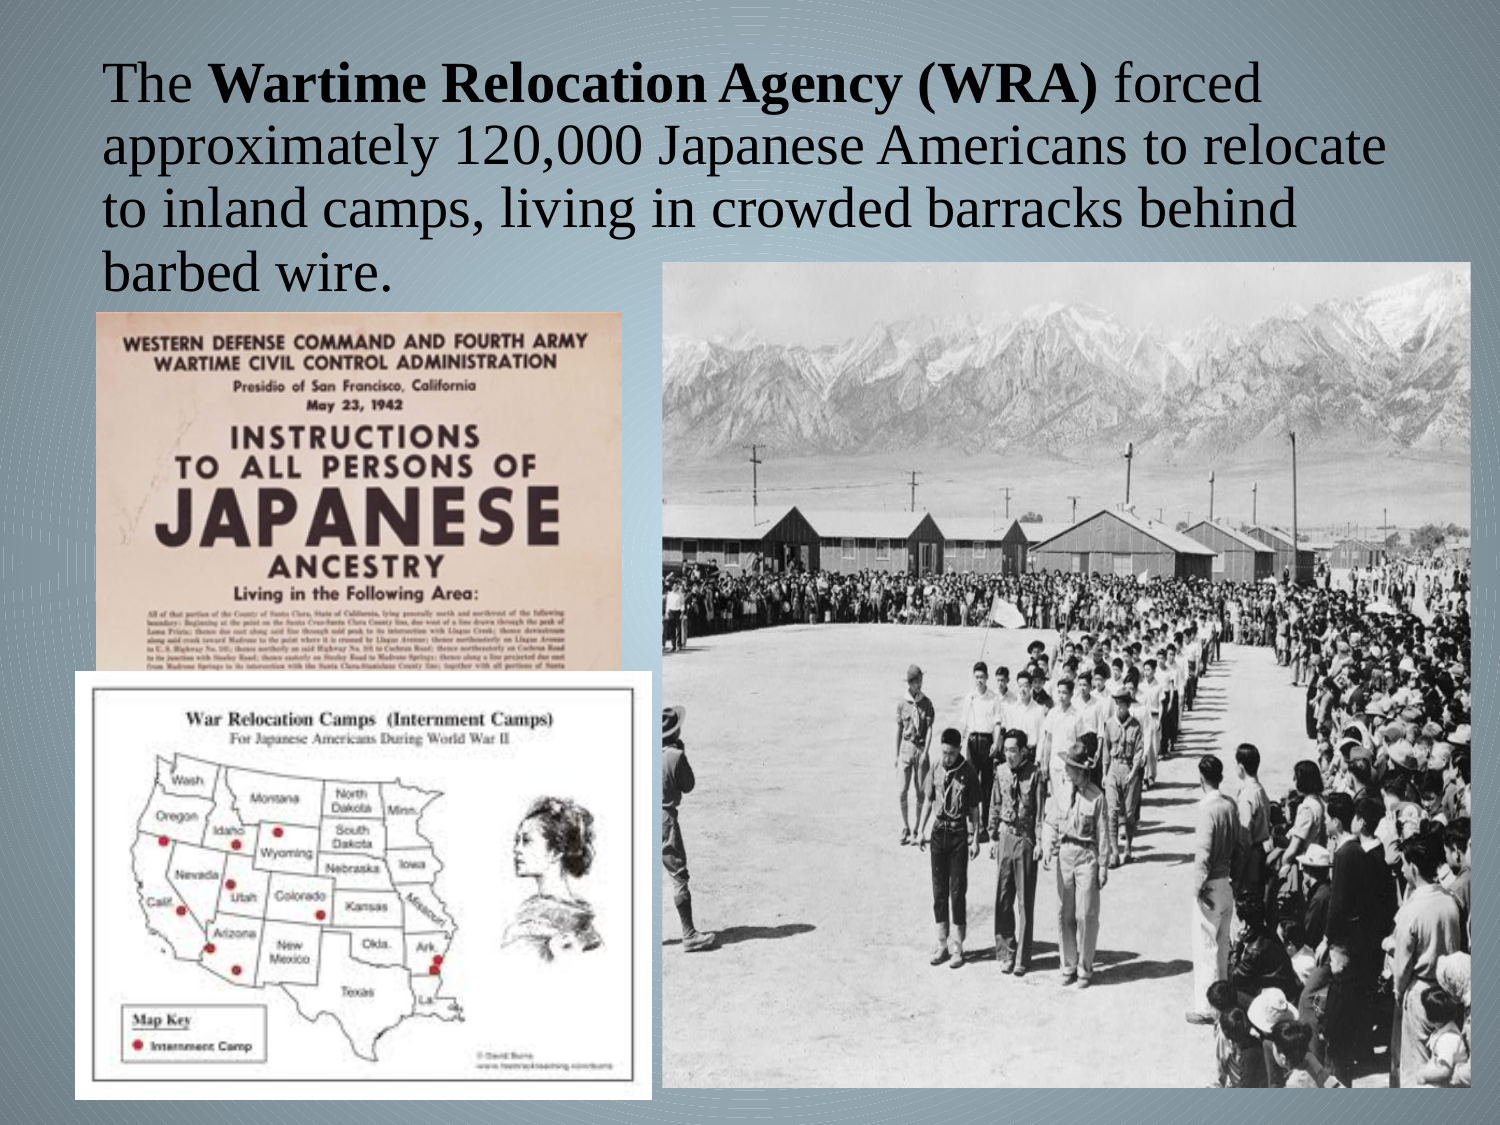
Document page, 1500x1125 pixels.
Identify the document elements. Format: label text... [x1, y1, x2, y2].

title The Wartime Relocation Agency (WRA) forced approximately 120,000 Japanese Americans to relocate to inland camps, living in crowded barracks behind barbed wire. [87, 37, 1438, 325]
picture [74, 312, 652, 1101]
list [662, 262, 1471, 1088]
